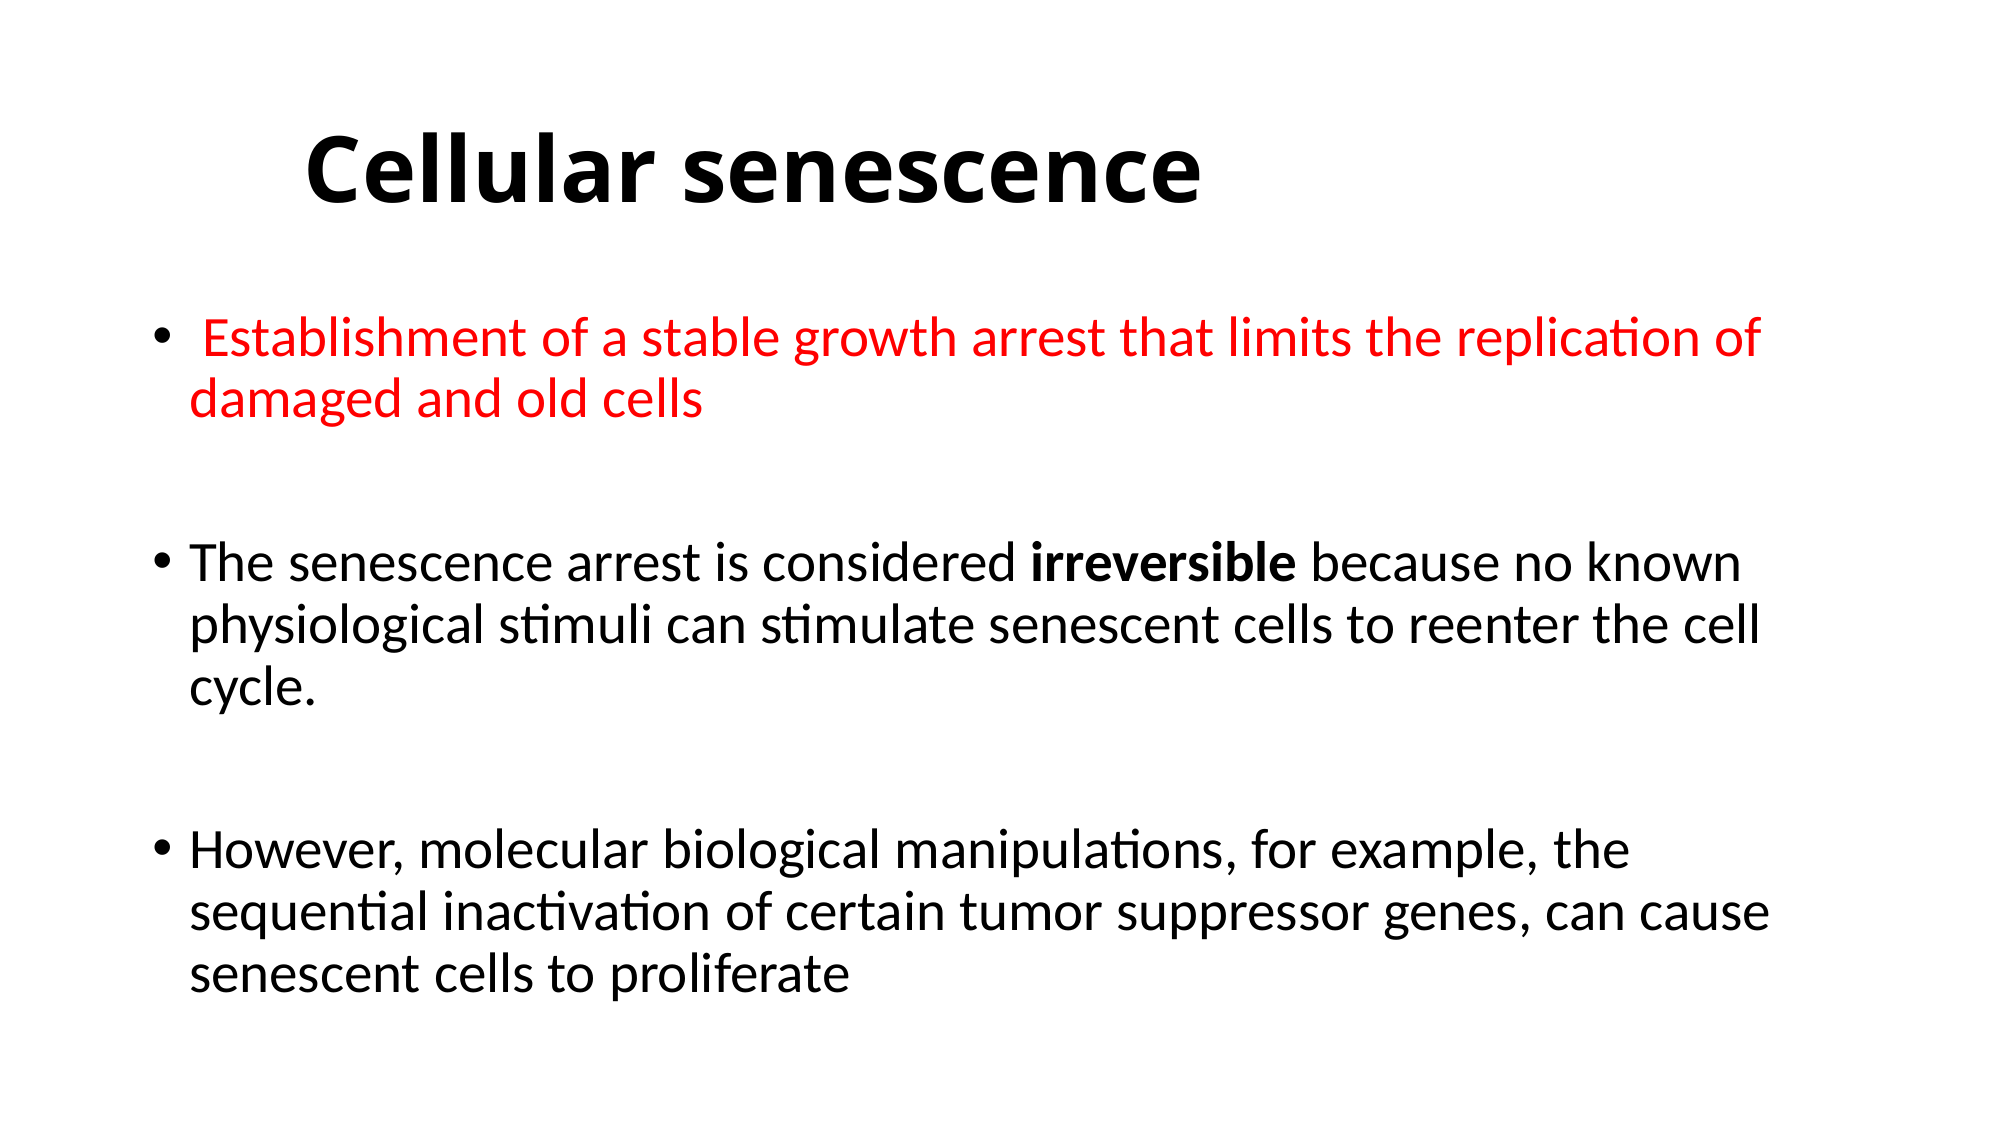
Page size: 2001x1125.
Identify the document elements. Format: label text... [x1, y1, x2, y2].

list Establishment of a stable growth arrest that limits the replication of damaged and old cells The senescence arrest is considered irreversible because no known physiological stimuli can stimulate senescent cells to reenter the cell cycle. However, molecular biological manipulations, for example, the sequential inactivation of certain tumor suppressor genes, can cause senescent cells to proliferate [137, 299, 1863, 1014]
title Cellular senescence [288, 64, 1625, 282]
